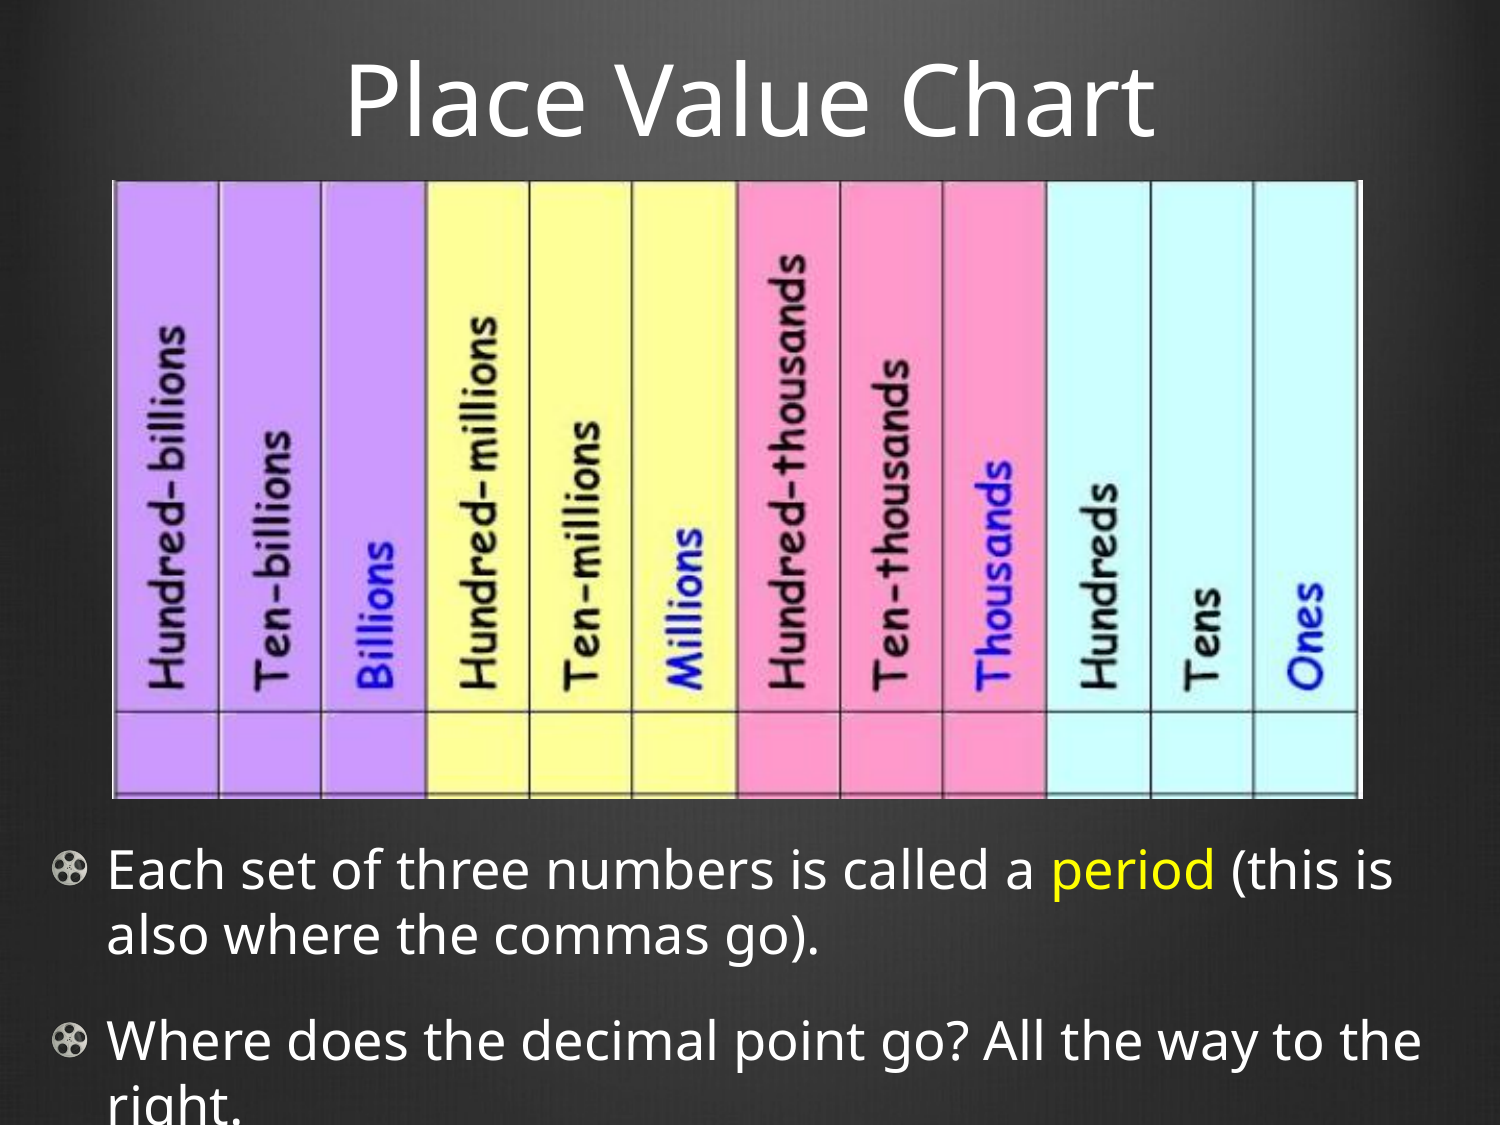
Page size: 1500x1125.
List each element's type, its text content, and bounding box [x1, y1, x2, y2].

picture [50, 1020, 89, 1059]
picture [112, 180, 1363, 799]
title Place Value Chart [112, 9, 1388, 180]
list Each set of three numbers is called a period (this is also where the commas go). Where does the decimal point go? All the way to the right. [35, 827, 1464, 1065]
picture [50, 848, 89, 887]
